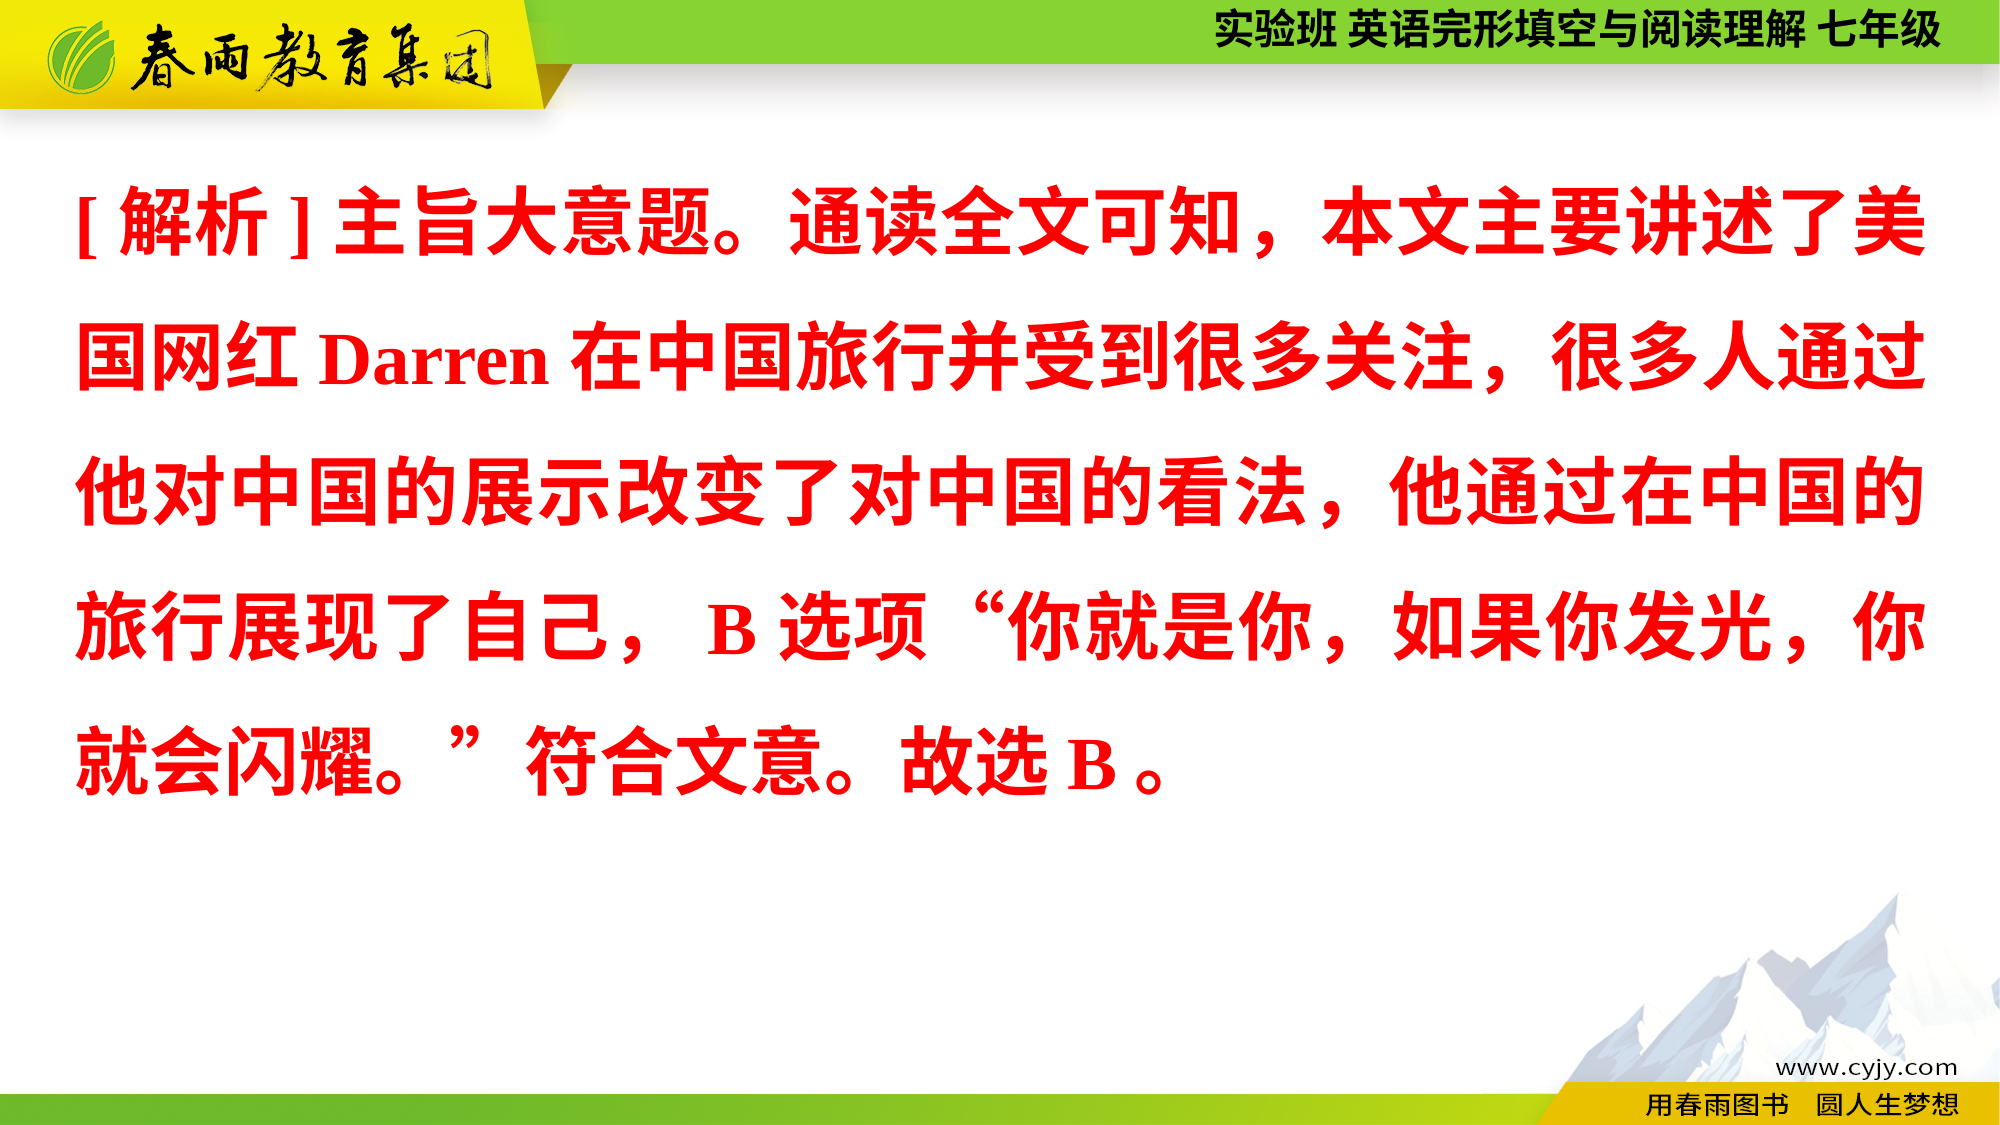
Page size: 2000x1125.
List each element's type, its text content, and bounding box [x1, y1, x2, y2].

list [解析]主旨大意题。通读全文可知，本文主要讲述了美国网红Darren在中国旅行并受到很多关注，很多人通过他对中国的展示改变了对中国的看法，他通过在中国的旅行展现了自己，B选项“你就是你，如果你发光，你就会闪耀。”符合文意。故选B。 [59, 122, 1944, 802]
picture [0, 0, 2000, 1125]
